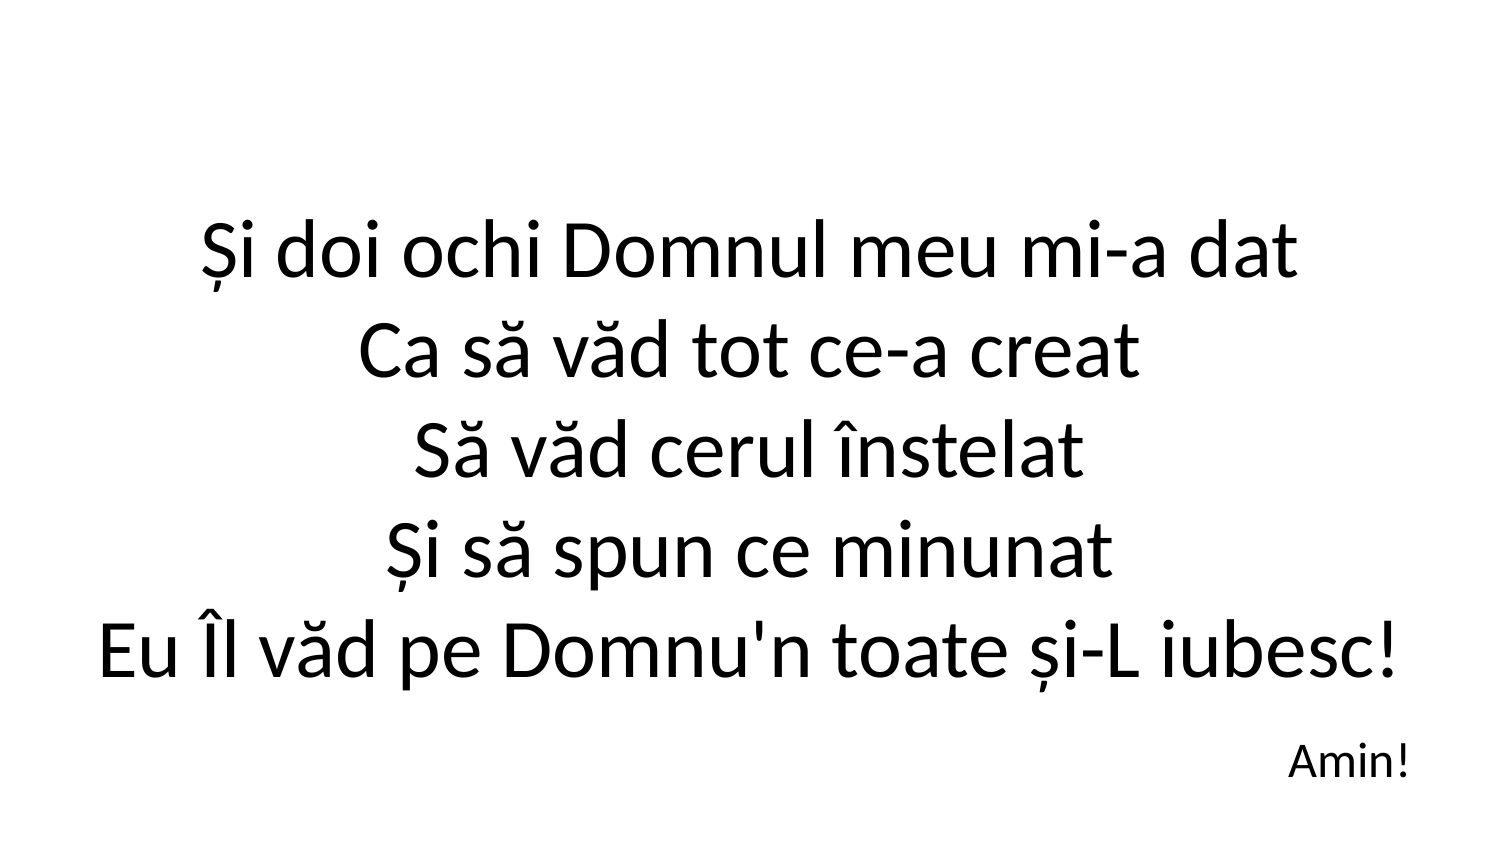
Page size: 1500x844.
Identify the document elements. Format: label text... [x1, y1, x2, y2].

text_box Amin! [1273, 674, 1427, 795]
text_box Și doi ochi Domnul meu mi-a dat Ca să văd tot ce-a creat Să văd cerul înstelat Și să spun ce minunat Eu Îl văd pe Domnu'n toate și-L iubesc! [82, 142, 1418, 702]
